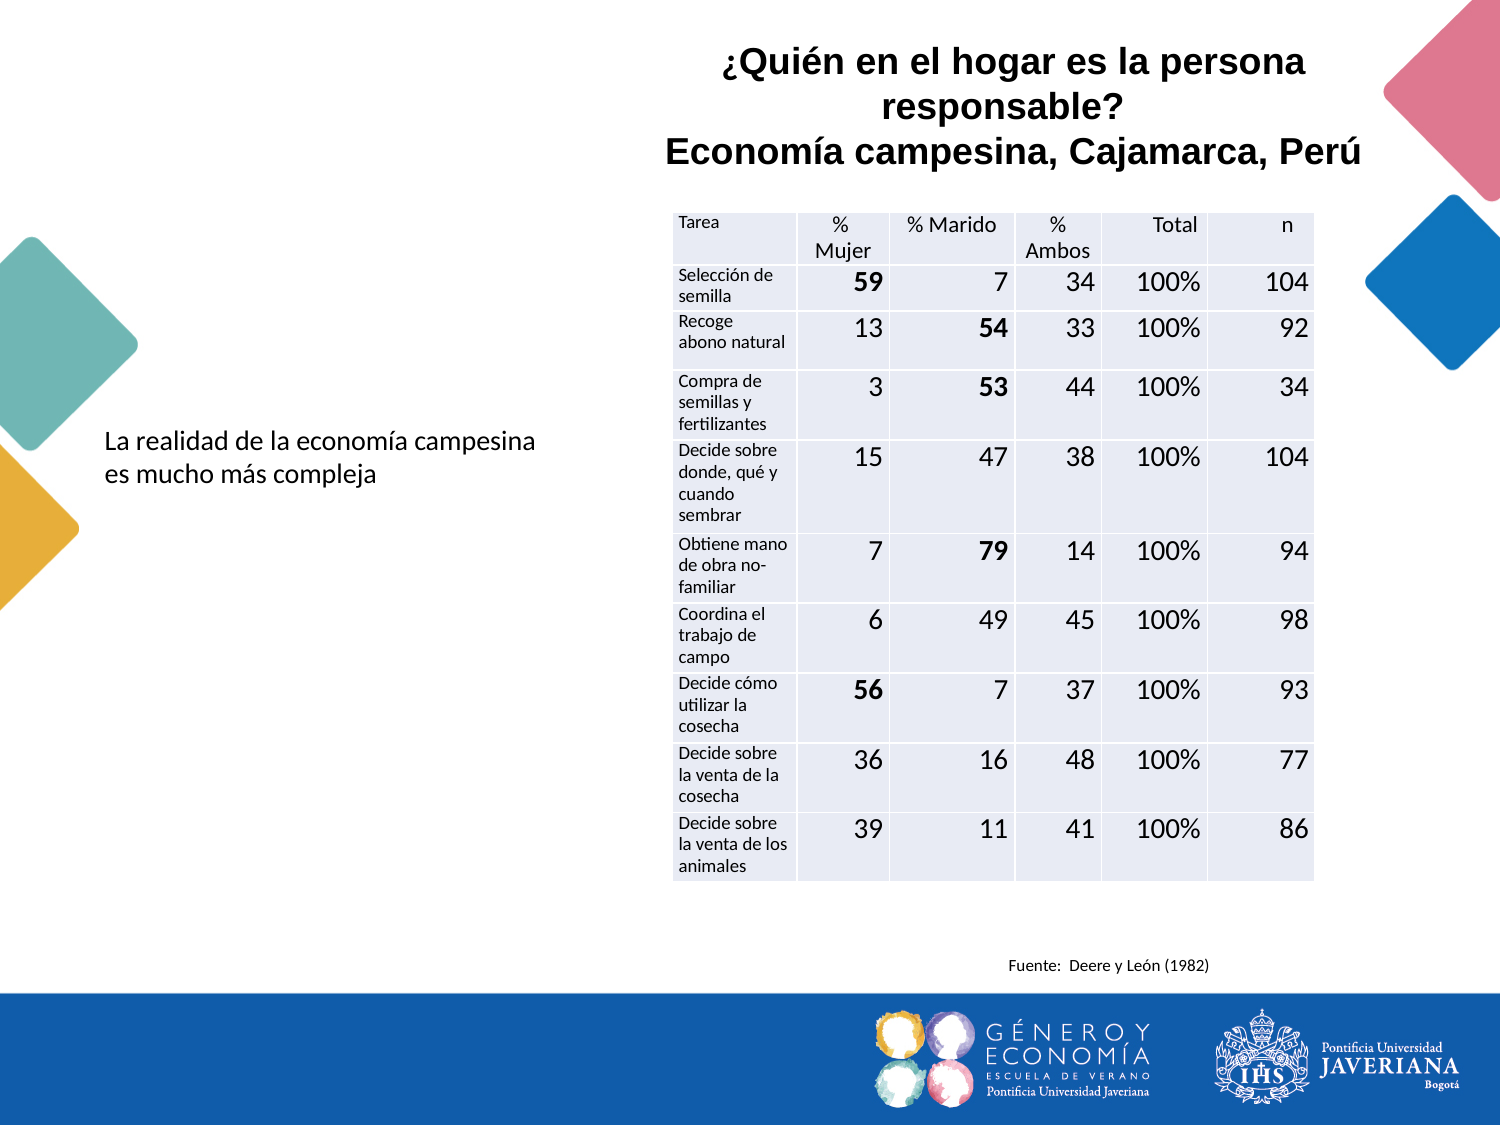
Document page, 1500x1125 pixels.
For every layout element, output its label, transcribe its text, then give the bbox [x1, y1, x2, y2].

table_cell 92 [1208, 312, 1314, 369]
table_cell 38 [1016, 441, 1101, 533]
text_box ¿Quién en el hogar es la persona responsable? Economía campesina, Cajamarca, Perú [644, 31, 1383, 178]
table_cell 44 [1016, 371, 1101, 439]
table_cell 59 [798, 266, 889, 310]
table_cell 13 [798, 312, 889, 369]
table_cell Decide sobre la venta de los animales [673, 813, 796, 881]
table_header n [1208, 213, 1314, 264]
table_cell Decide sobre donde, qué y cuando sembrar [673, 441, 796, 533]
table_cell 100% [1102, 813, 1207, 881]
table_cell 49 [890, 604, 1014, 672]
table_cell 37 [1016, 674, 1101, 742]
table_cell Decide sobre la venta de la cosecha [673, 744, 796, 812]
table_cell 100% [1102, 266, 1207, 310]
table_cell 100% [1102, 371, 1207, 439]
table_cell Compra de semillas y fertilizantes [673, 371, 796, 439]
table_header % Ambos [1016, 213, 1101, 264]
table_cell 11 [890, 813, 1014, 881]
table_cell 100% [1102, 604, 1207, 672]
table_cell 79 [890, 534, 1014, 602]
table_cell 16 [890, 744, 1014, 812]
table_header Tarea [673, 213, 796, 264]
text_box Fuente: Deere y León (1982) [993, 946, 1247, 983]
table_cell 104 [1208, 441, 1314, 533]
table_cell Coordina el trabajo de campo [673, 604, 796, 672]
table_cell 104 [1208, 266, 1314, 310]
table_cell Decide cómo utilizar la cosecha [673, 674, 796, 742]
table_header % Marido [890, 213, 1014, 264]
table_cell 86 [1208, 813, 1314, 881]
picture [0, 0, 1500, 1125]
table_cell 48 [1016, 744, 1101, 812]
table_cell 100% [1102, 312, 1207, 369]
table_cell 54 [890, 312, 1014, 369]
table_cell Obtiene mano de obra no-familiar [673, 534, 796, 602]
table_cell 41 [1016, 813, 1101, 881]
table_cell 100% [1102, 674, 1207, 742]
text_box La realidad de la economía campesina es mucho más compleja [89, 414, 558, 531]
table_cell 94 [1208, 534, 1314, 602]
table_cell 98 [1208, 604, 1314, 672]
table_cell 93 [1208, 674, 1314, 742]
table_cell 47 [890, 441, 1014, 533]
table_header % Mujer [798, 213, 889, 264]
table_cell 100% [1102, 744, 1207, 812]
table_cell 33 [1016, 312, 1101, 369]
table_cell 3 [798, 371, 889, 439]
table_header Total [1102, 213, 1207, 264]
table_cell 6 [798, 604, 889, 672]
table_cell 34 [1016, 266, 1101, 310]
table_cell 56 [798, 674, 889, 742]
table_cell 39 [798, 813, 889, 881]
table_cell 7 [890, 266, 1014, 310]
table_cell 100% [1102, 534, 1207, 602]
table_cell 36 [798, 744, 889, 812]
table_cell Selección de semilla [673, 266, 796, 310]
table_cell 34 [1208, 371, 1314, 439]
table_cell 7 [890, 674, 1014, 742]
table_cell 100% [1102, 441, 1207, 533]
table_cell 14 [1016, 534, 1101, 602]
table_cell 77 [1208, 744, 1314, 812]
table_cell Recoge abono natural [673, 312, 796, 369]
table_cell 53 [890, 371, 1014, 439]
table_cell 45 [1016, 604, 1101, 672]
table_cell 7 [798, 534, 889, 602]
table_cell 15 [798, 441, 889, 533]
